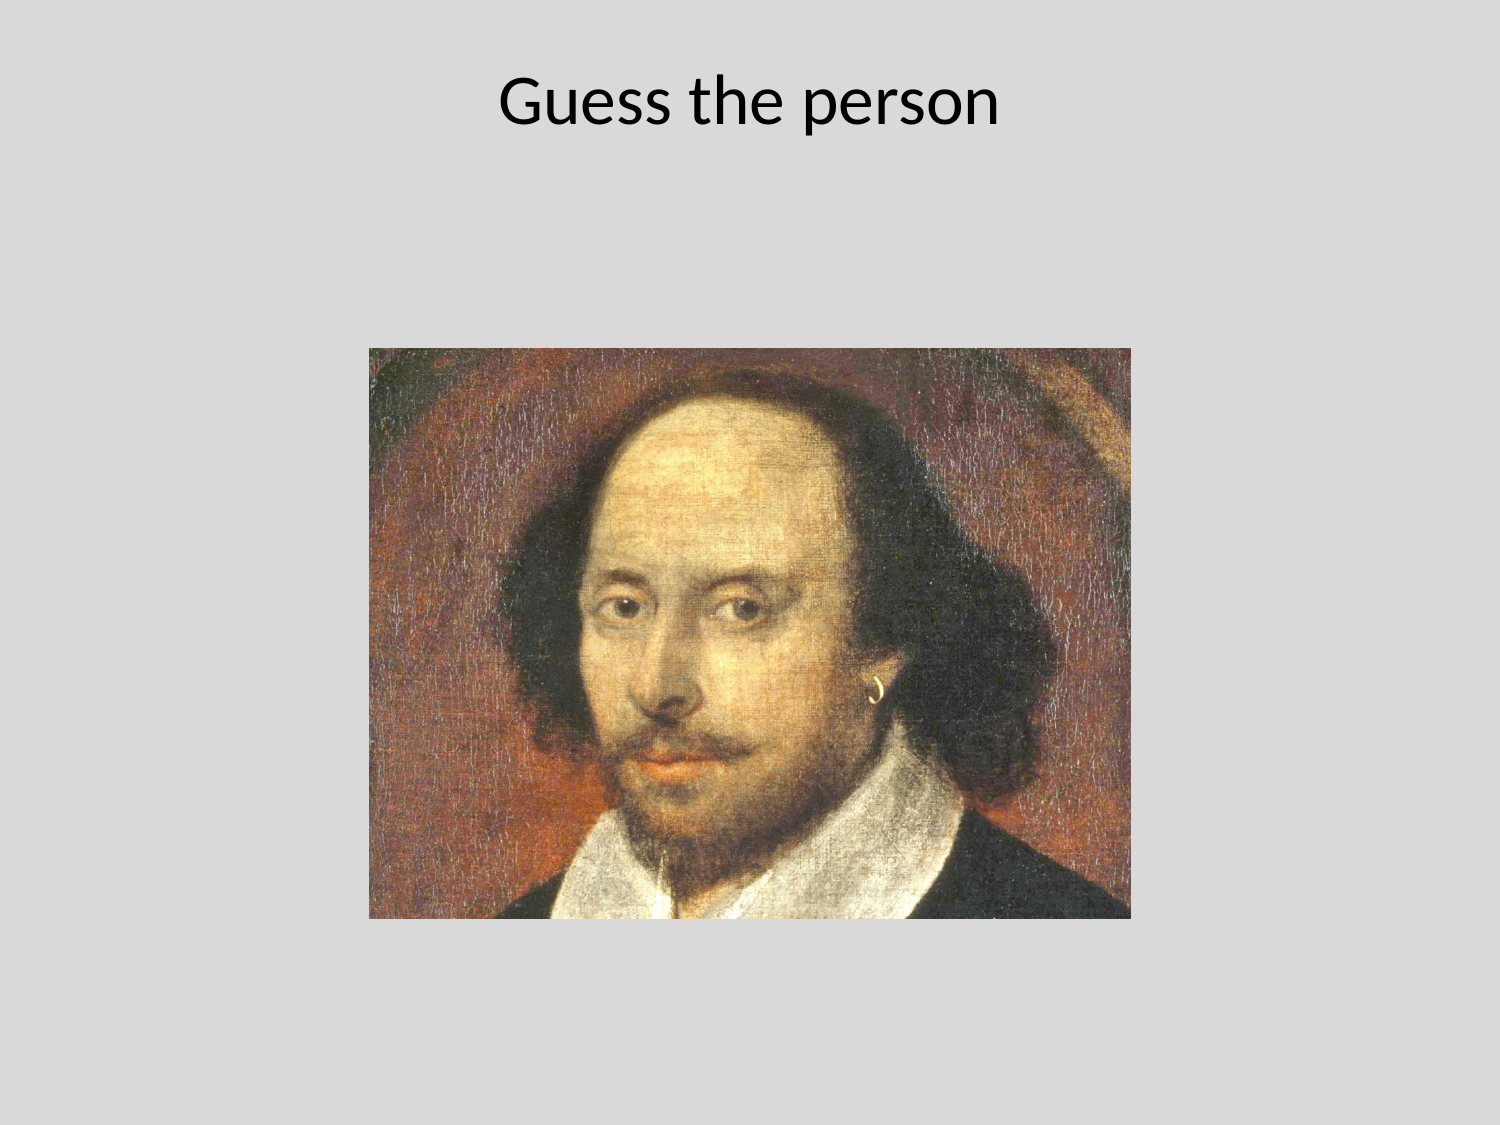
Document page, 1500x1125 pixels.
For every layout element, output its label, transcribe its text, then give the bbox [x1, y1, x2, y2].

picture [369, 348, 1131, 920]
title Guess the person [75, 45, 1425, 233]
